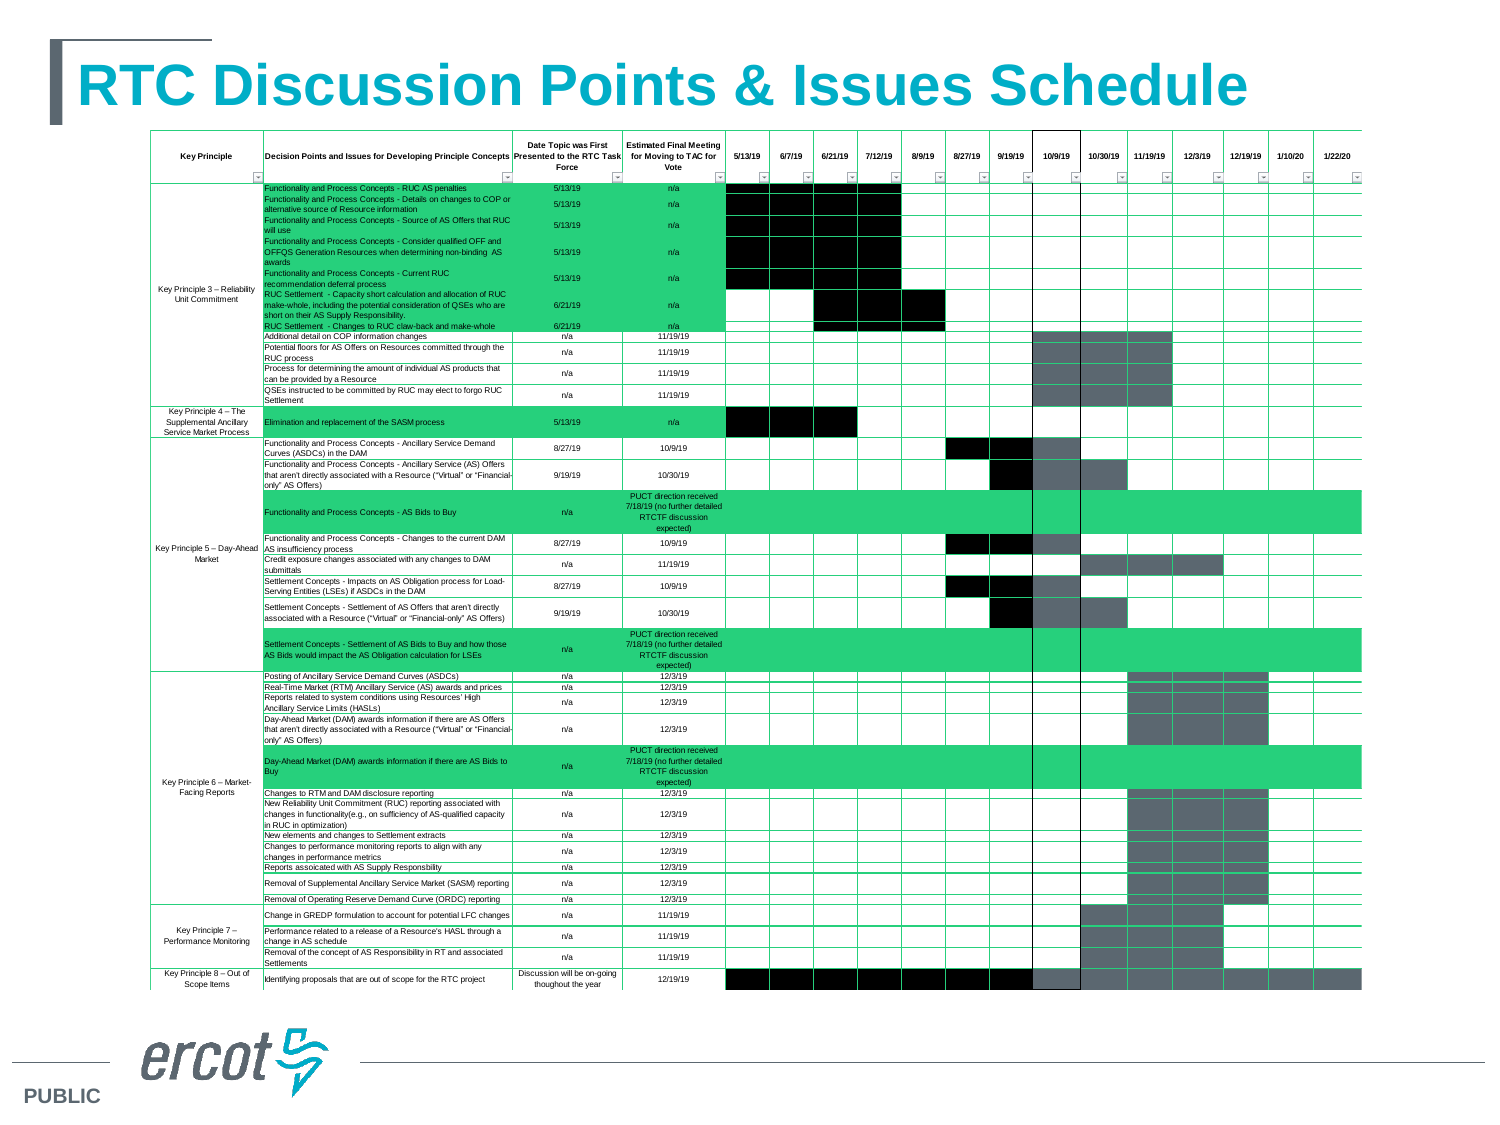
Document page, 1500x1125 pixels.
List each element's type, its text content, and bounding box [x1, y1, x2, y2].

title RTC Discussion Points & Issues Schedule [62, 39, 1450, 125]
picture [150, 130, 1363, 991]
picture [137, 1024, 332, 1100]
